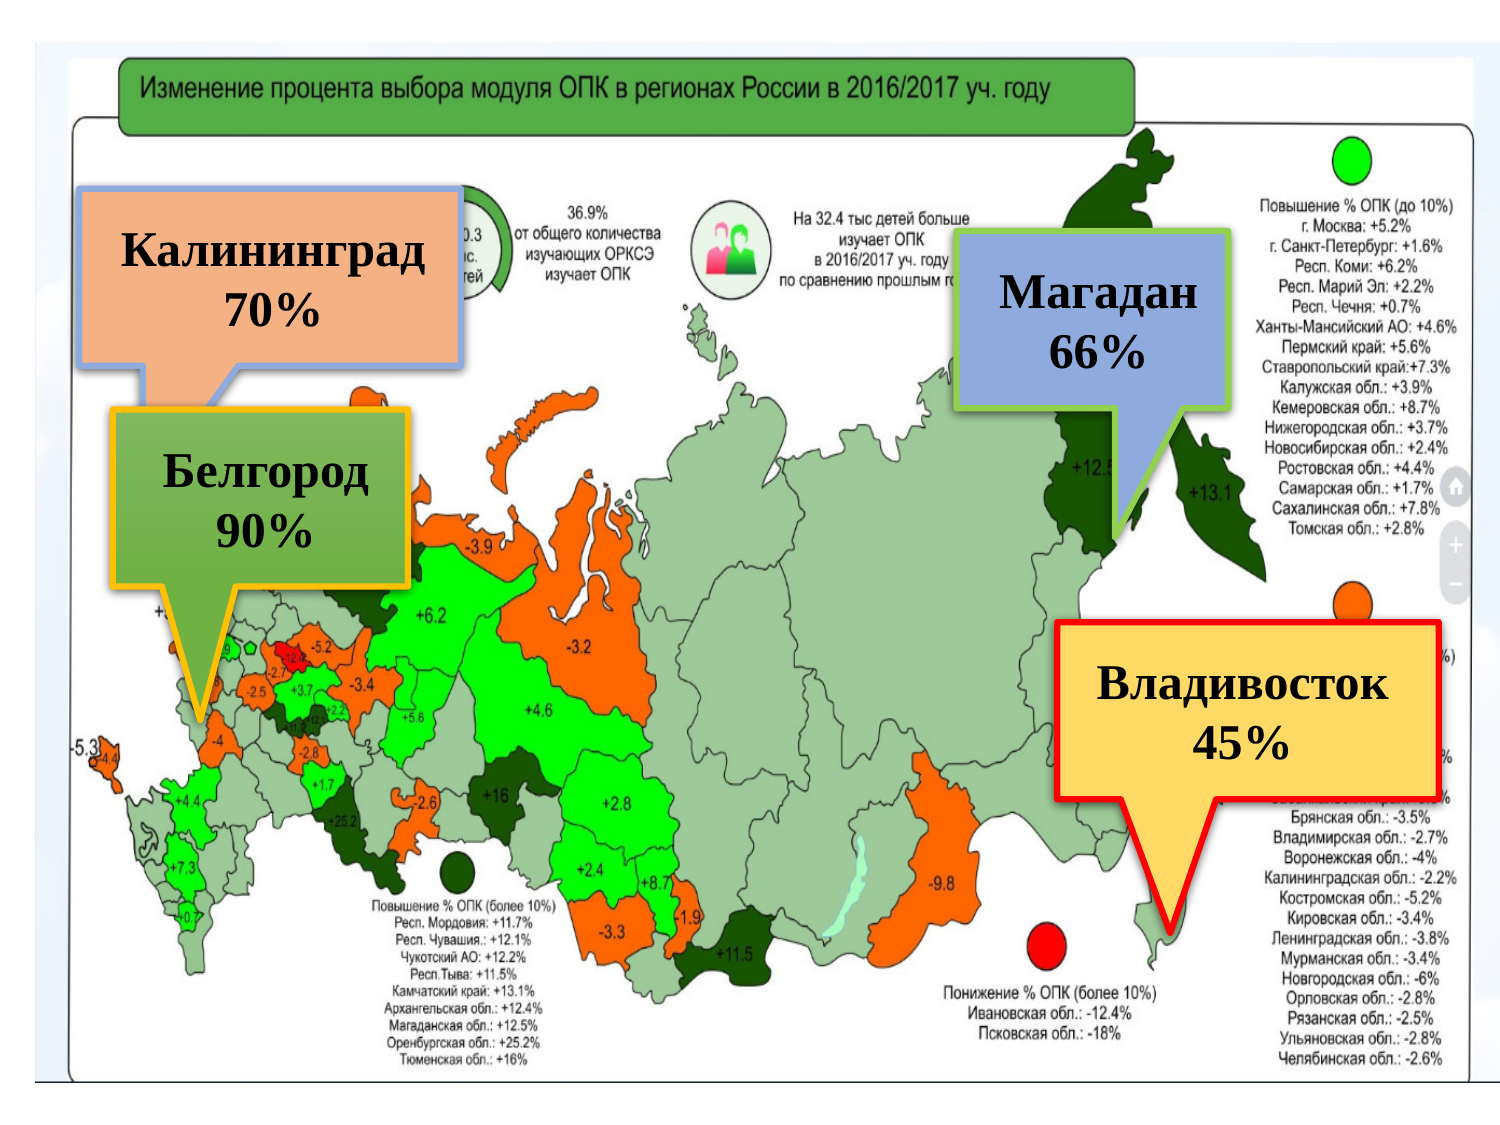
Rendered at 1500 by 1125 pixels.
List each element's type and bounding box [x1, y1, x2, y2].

text_box [1057, 622, 1439, 800]
text_box [79, 188, 461, 366]
picture [35, 42, 1500, 1083]
text_box [956, 231, 1229, 409]
text_box [112, 409, 409, 587]
